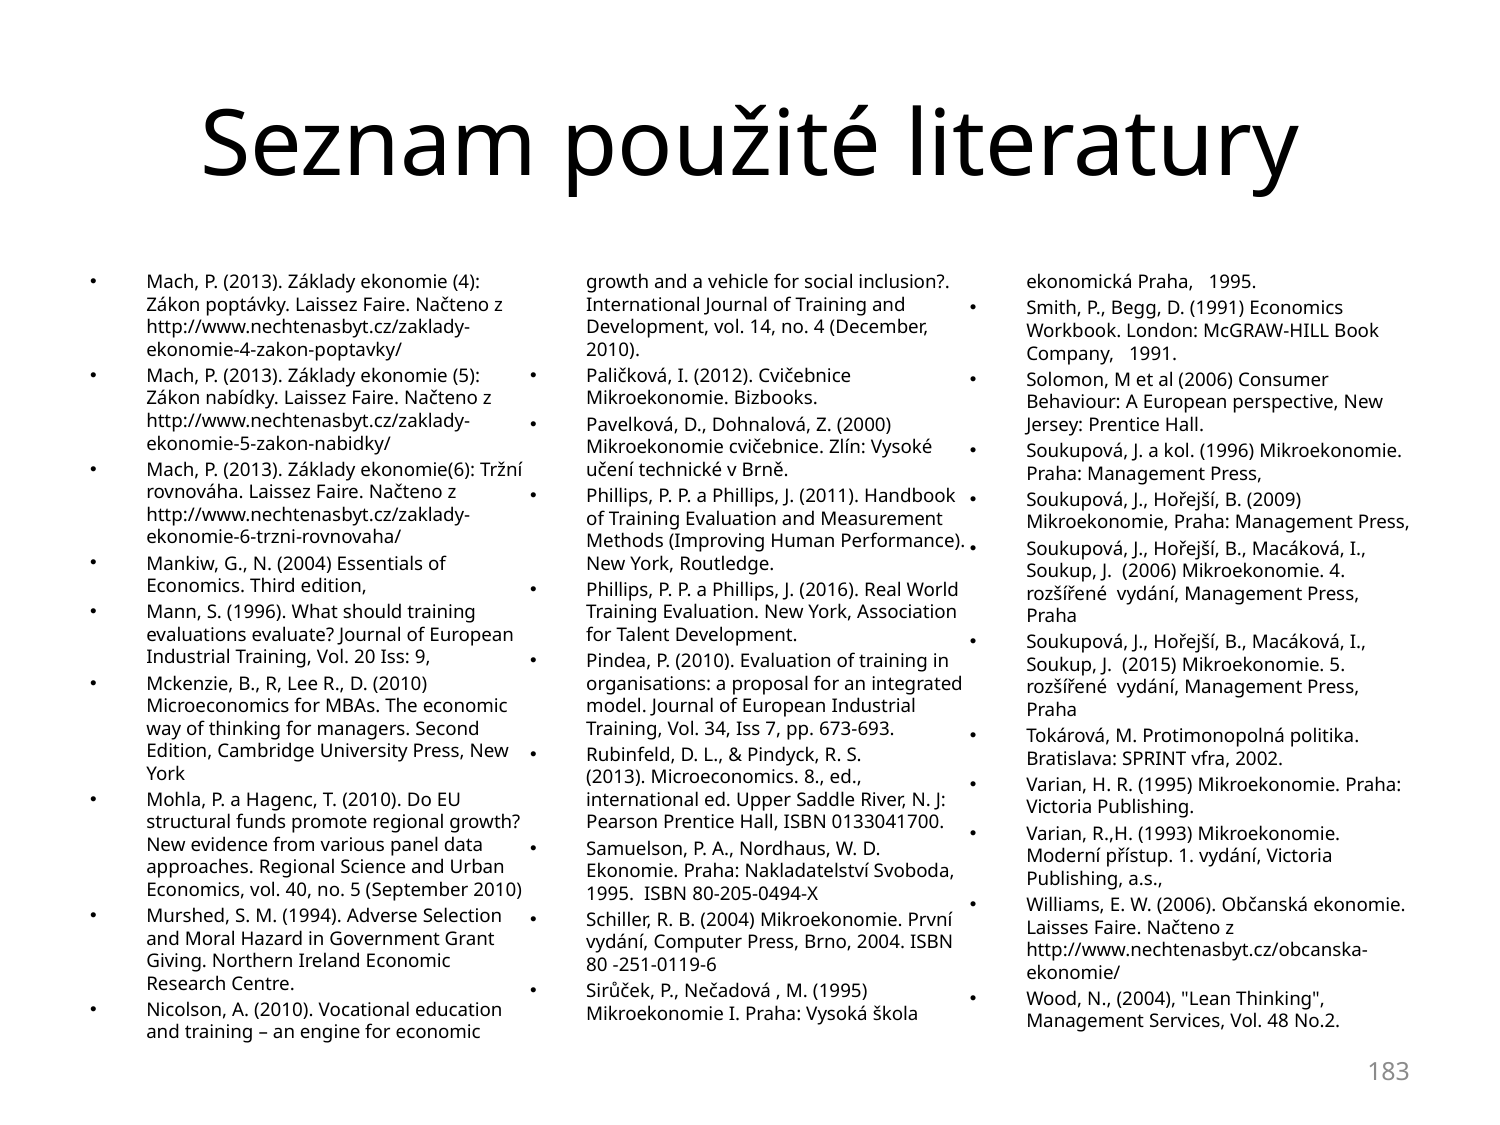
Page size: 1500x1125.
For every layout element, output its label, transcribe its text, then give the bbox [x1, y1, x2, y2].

slide_number 183 [1074, 1042, 1425, 1103]
title Seznam použité literatury [75, 45, 1425, 233]
list Mach, P. (2013). Základy ekonomie (4): Zákon poptávky. Laissez Faire. Načteno z http://www.nechtenasbyt.cz/zaklady-ekonomie-4-zakon-poptavky/ Mach, P. (2013). Základy ekonomie (5): Zákon nabídky. Laissez Faire. Načteno z http://www.nechtenasbyt.cz/zaklady-ekonomie-5-zakon-nabidky/ Mach, P. (2013). Základy ekonomie(6): Tržní rovnováha. Laissez Faire. Načteno z http://www.nechtenasbyt.cz/zaklady-ekonomie-6-trzni-rovnovaha/ Mankiw, G., N. (2004) Essentials of Economics. Third edition, Mann, S. (1996). What should training evaluations evaluate? Journal of European Industrial Training, Vol. 20 Iss: 9, Mckenzie, B., R, Lee R., D. (2010) Microeconomics for MBAs. The economic way of thinking for managers. Second Edition, Cambridge University Press, New York Mohla, P. a Hagenc, T. (2010). Do EU structural funds promote regional growth? New evidence from various panel data approaches. Regional Science and Urban Economics, vol. 40, no. 5 (September 2010) Murshed, S. M. (1994). Adverse Selection and Moral Hazard in Government Grant Giving. Northern Ireland Economic Research Centre. Nicolson, A. (2010). Vocational education and training – an engine for economic growth and a vehicle for social inclusion?. International Journal of Training and Development, vol. 14, no. 4 (December, 2010). Paličková, I. (2012). Cvičebnice Mikroekonomie. Bizbooks. Pavelková, D., Dohnalová, Z. (2000) Mikroekonomie cvičebnice. Zlín: Vysoké učení technické v Brně. Phillips, P. P. a Phillips, J. (2011). Handbook of Training Evaluation and Measurement Methods (Improving Human Performance). New York, Routledge. Phillips, P. P. a Phillips, J. (2016). Real World Training Evaluation. New York, Association for Talent Development. Pindea, P. (2010). Evaluation of training in organisations: a proposal for an integrated model. Journal of European Industrial Training, Vol. 34, Iss 7, pp. 673-693. Rubinfeld, D. L., & Pindyck, R. S. (2013). Microeconomics. 8., ed., international ed. Upper Saddle River, N. J: Pearson Prentice Hall, ISBN 0133041700. Samuelson, P. A., Nordhaus, W. D. Ekonomie. Praha: Nakladatelství Svoboda, 1995. ISBN 80-205-0494-X Schiller, R. B. (2004) Mikroekonomie. První vydání, Computer Press, Brno, 2004. ISBN 80 -251-0119-6 Sirůček, P., Nečadová , M. (1995) Mikroekonomie I. Praha: Vysoká škola ekonomická Praha, 1995. Smith, P., Begg, D. (1991) Economics Workbook. London: McGRAW-HILL Book Company, 1991. Solomon, M et al (2006) Consumer Behaviour: A European perspective, New Jersey: Prentice Hall. Soukupová, J. a kol. (1996) Mikroekonomie. Praha: Management Press, Soukupová, J., Hořejší, B. (2009) Mikroekonomie, Praha: Management Press, Soukupová, J., Hořejší, B., Macáková, I., Soukup, J. (2006) Mikroekonomie. 4. rozšířené vydání, Management Press, Praha Soukupová, J., Hořejší, B., Macáková, I., Soukup, J. (2015) Mikroekonomie. 5. rozšířené vydání, Management Press, Praha Tokárová, M. Protimonopolná politika. Bratislava: SPRINT vfra, 2002. Varian, H. R. (1995) Mikroekonomie. Praha: Victoria Publishing. Varian, R.,H. (1993) Mikroekonomie. Moderní přístup. 1. vydání, Victoria Publishing, a.s., Williams, E. W. (2006). Občanská ekonomie. Laisses Faire. Načteno z http://www.nechtenasbyt.cz/obcanska-ekonomie/ Wood, N., (2004), "Lean Thinking", Management Services, Vol. 48 No.2. [75, 262, 1425, 1005]
